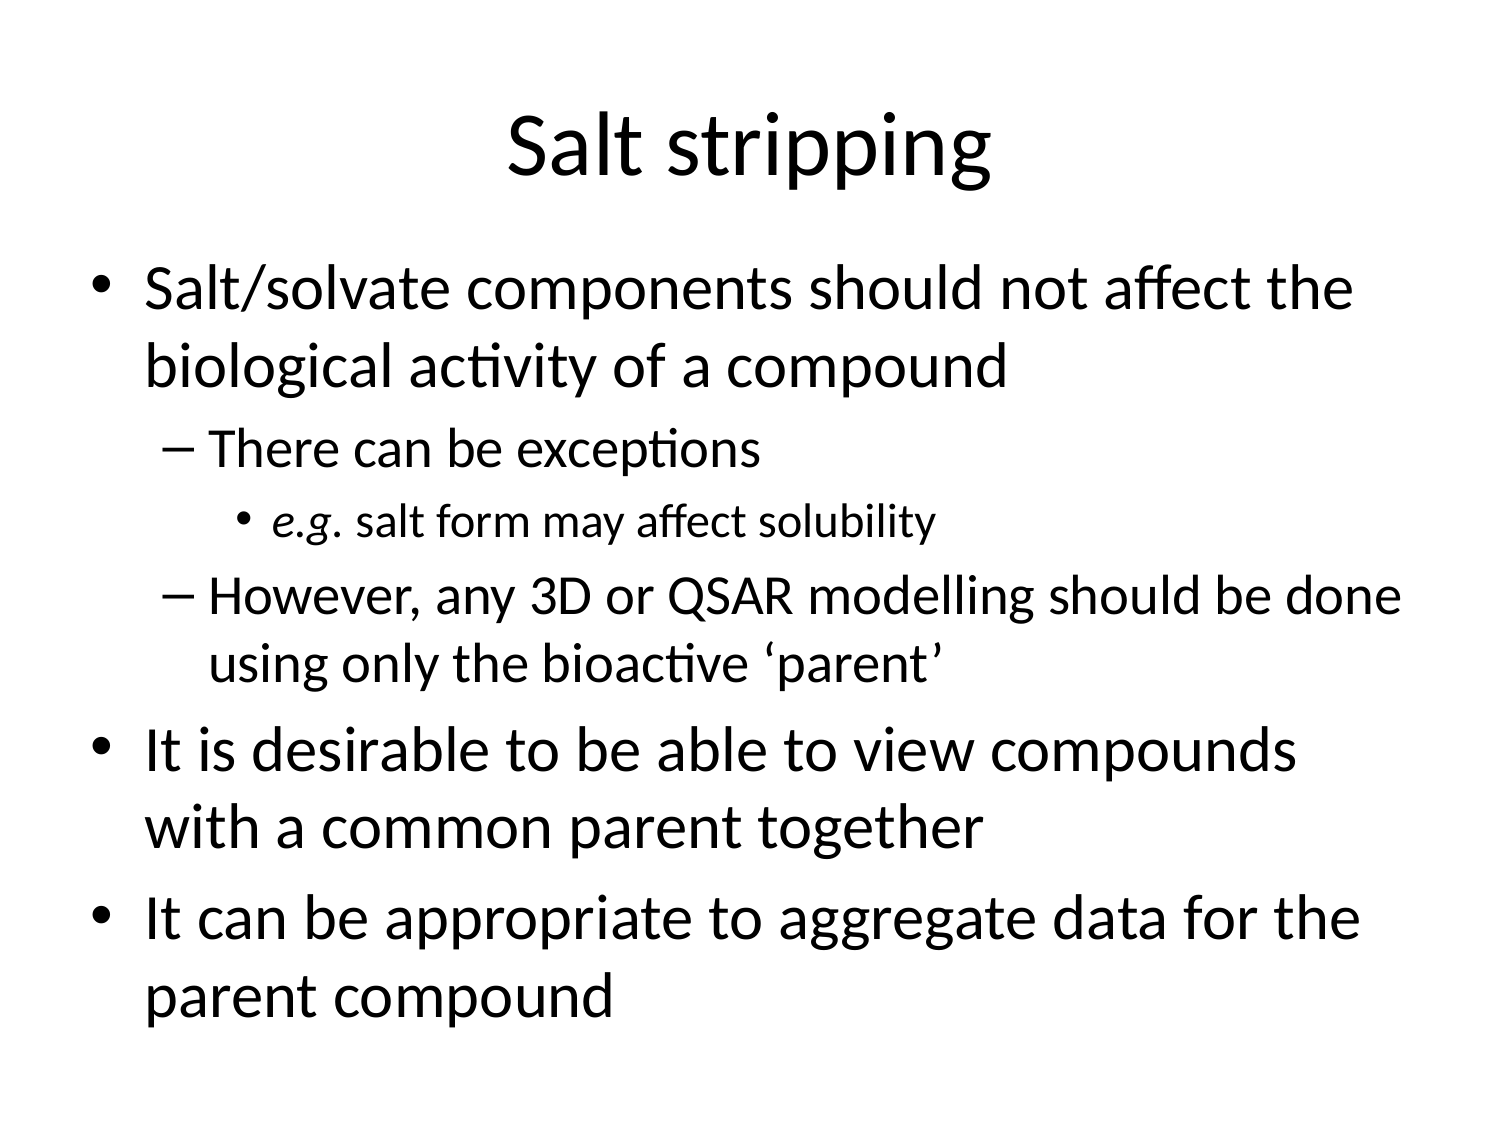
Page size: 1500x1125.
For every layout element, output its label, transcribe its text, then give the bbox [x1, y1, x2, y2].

title Salt stripping [75, 45, 1425, 233]
list Salt/solvate components should not affect the biological activity of a compound There can be exceptions e.g. salt form may affect solubility However, any 3D or QSAR modelling should be done using only the bioactive ‘parent’ It is desirable to be able to view compounds with a common parent together It can be appropriate to aggregate data for the parent compound [75, 237, 1425, 1041]
